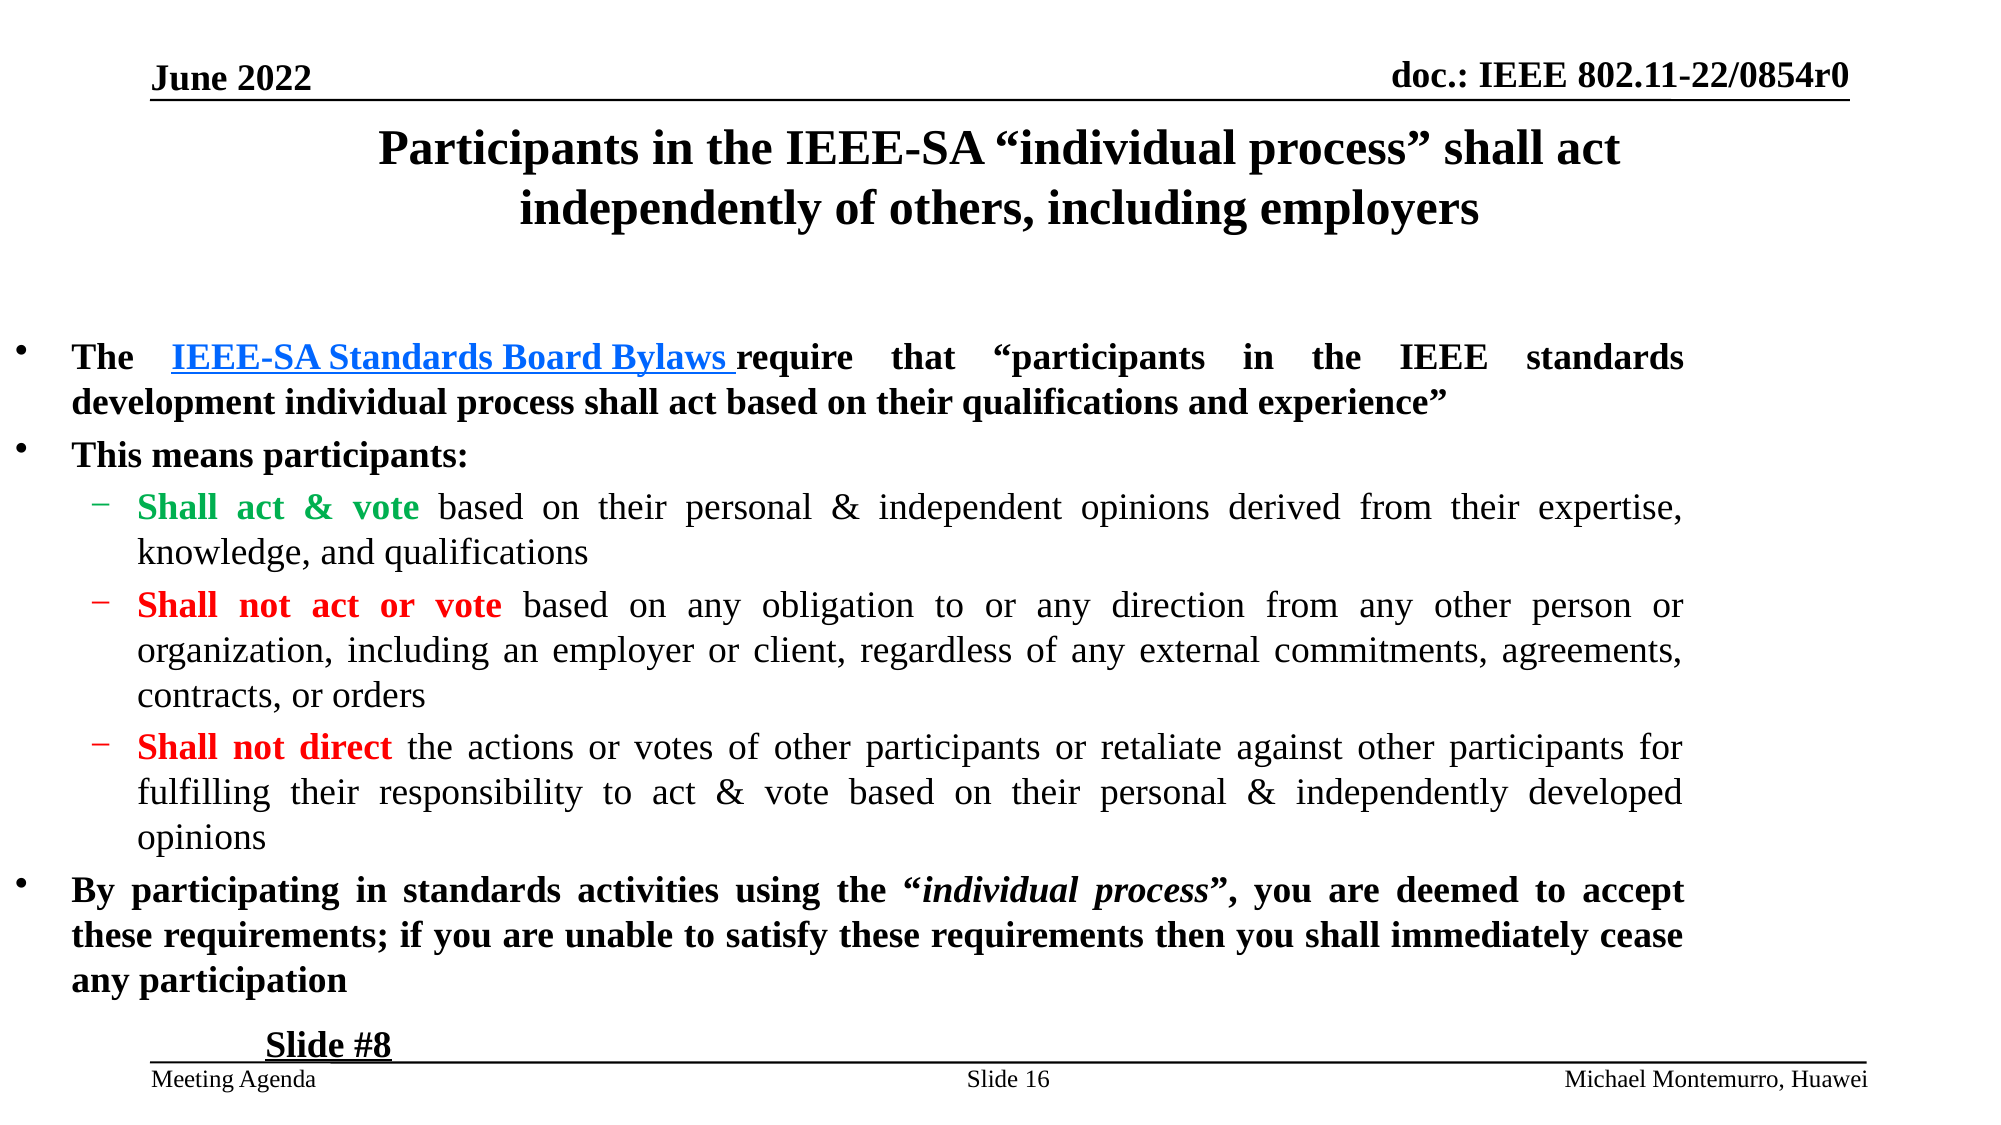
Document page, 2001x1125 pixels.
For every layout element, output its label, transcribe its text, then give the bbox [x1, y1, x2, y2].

slide_number Slide 16 [964, 1061, 1053, 1093]
list The IEEE-SA Standards Board Bylaws require that “participants in the IEEE standards development individual process shall act based on their qualifications and experience” This means participants: Shall act & vote based on their personal & independent opinions derived from their expertise, knowledge, and qualifications Shall not act or vote based on any obligation to or any direction from any other person or organization, including an employer or client, regardless of any external commitments, agreements, contracts, or orders Shall not direct the actions or votes of other participants or retaliate against other participants for fulfilling their responsibility to act & vote based on their personal & independently developed opinions By participating in standards activities using the “individual process”, you are deemed to accept these requirements; if you are unable to satisfy these requirements then you shall immediately cease any participation [0, 324, 1700, 1000]
text_box Participants in the IEEE-SA “individual process” shall act independently of others, including employers [362, 87, 1638, 263]
footer Michael Montemurro, Huawei [1266, 1061, 1869, 1093]
text_box Slide #8 [250, 1012, 407, 1073]
